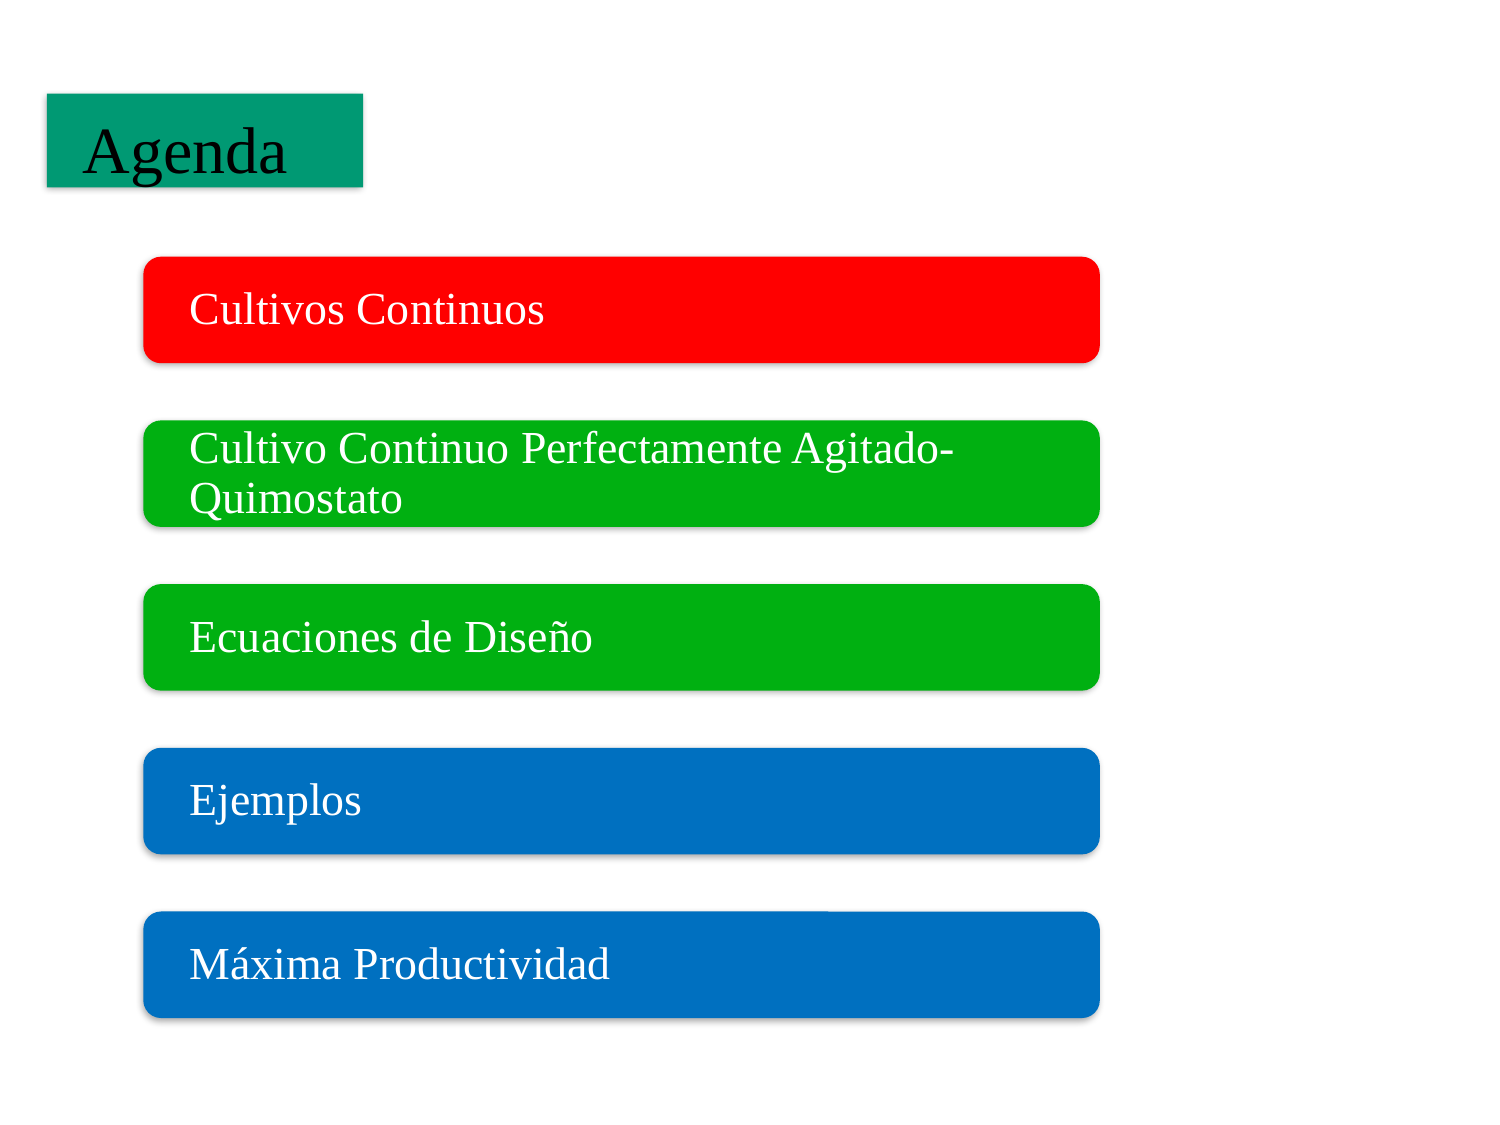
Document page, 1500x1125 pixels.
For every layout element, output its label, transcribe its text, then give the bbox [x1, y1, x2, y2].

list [74, 245, 1442, 1067]
text_box Agenda [46, 93, 364, 188]
